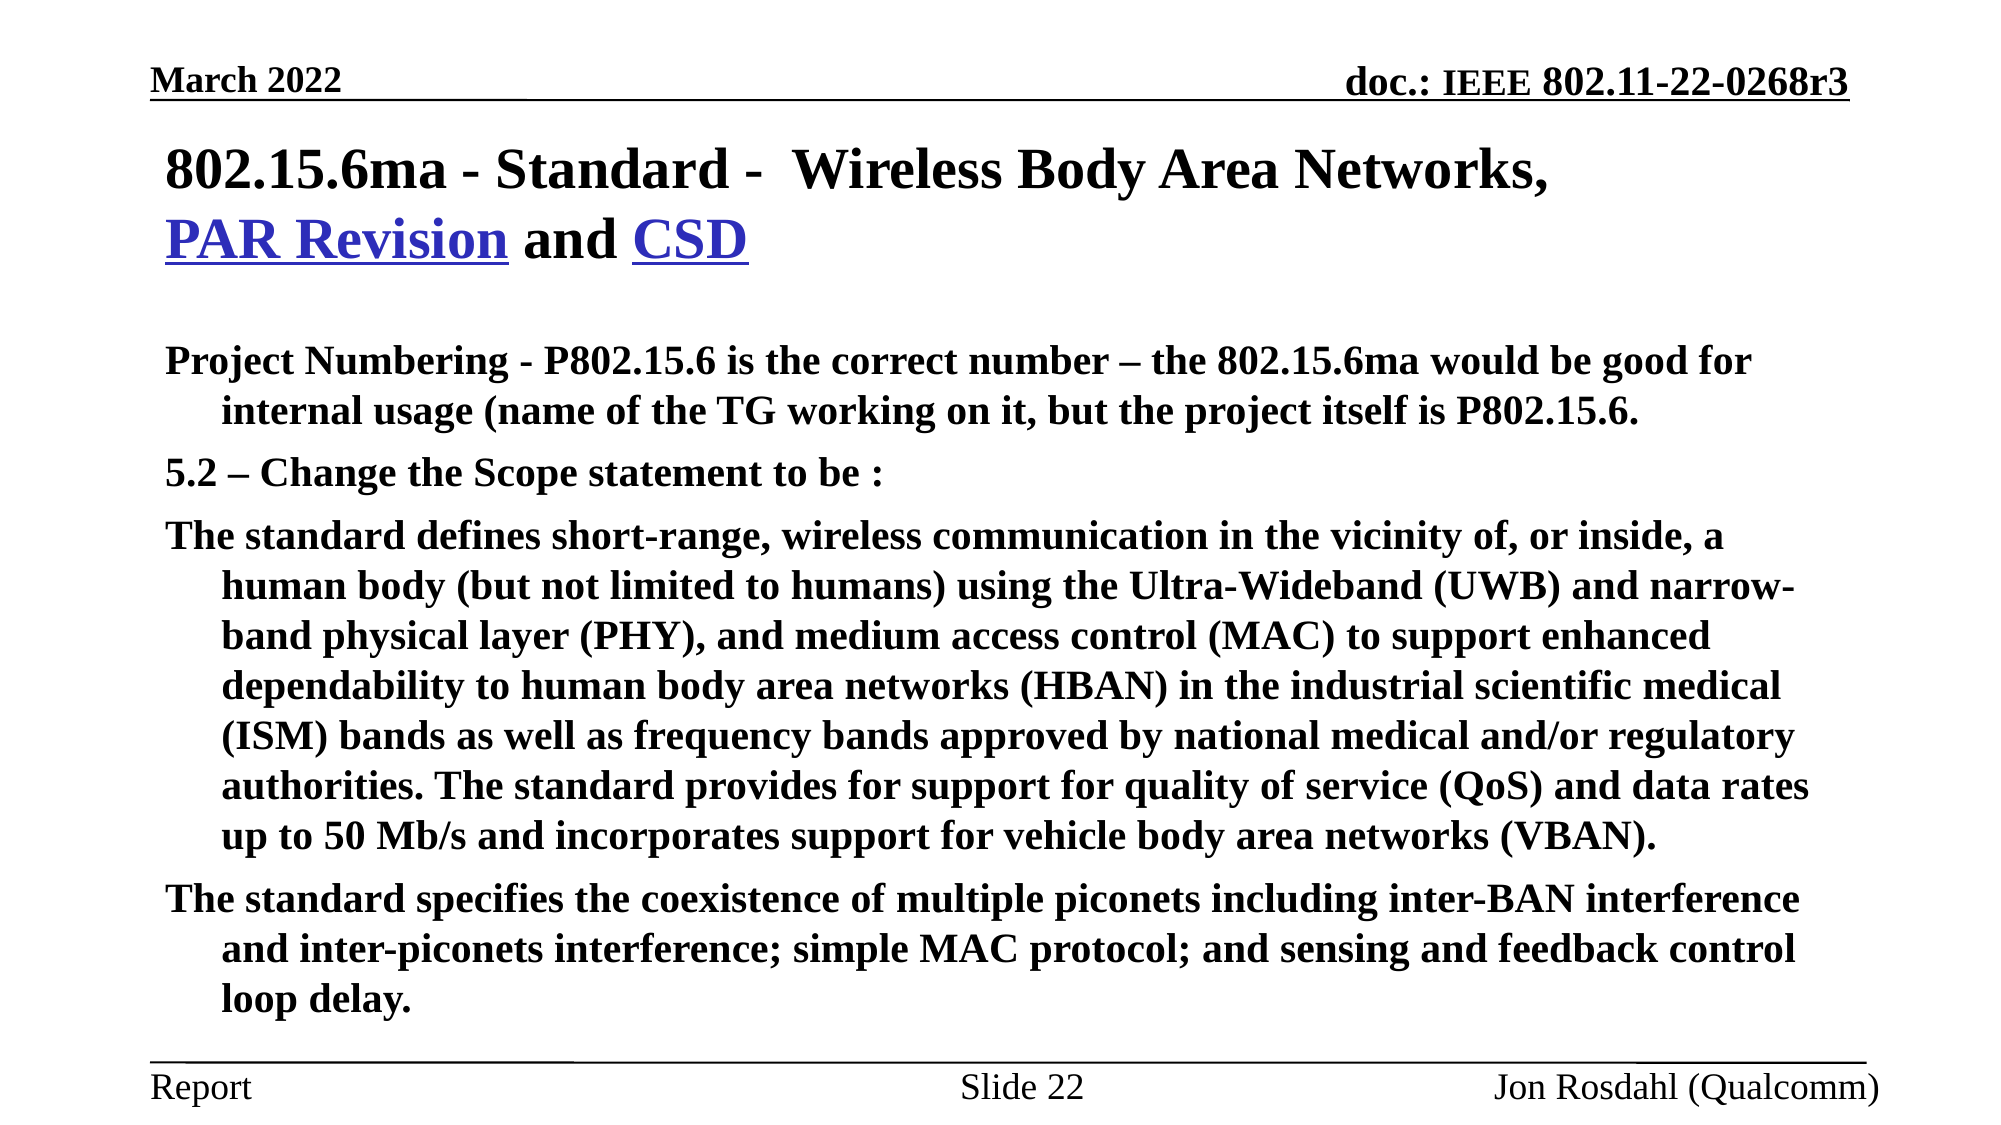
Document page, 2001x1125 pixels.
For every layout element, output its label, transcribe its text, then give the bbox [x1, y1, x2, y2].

footer Jon Rosdahl (Qualcomm) [1436, 1061, 1881, 1108]
list Project Numbering - P802.15.6 is the correct number – the 802.15.6ma would be good for internal usage (name of the TG working on it, but the project itself is P802.15.6. 5.2 – Change the Scope statement to be : The standard defines short-range, wireless communication in the vicinity of, or inside, a human body (but not limited to humans) using the Ultra-Wideband (UWB) and narrow-band physical layer (PHY), and medium access control (MAC) to support enhanced dependability to human body area networks (HBAN) in the industrial scientific medical (ISM) bands as well as frequency bands approved by national medical and/or regulatory authorities. The standard provides for support for quality of service (QoS) and data rates up to 50 Mb/s and incorporates support for vehicle body area networks (VBAN). The standard specifies the coexistence of multiple piconets including inter-BAN interference and inter-piconets interference; simple MAC protocol; and sensing and feedback control loop delay. [149, 324, 1850, 1048]
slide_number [149, 49, 431, 100]
title 802.15.6ma - Standard - Wireless Body Area Networks, PAR Revision and CSD [149, 112, 1850, 288]
slide_number Slide 22 [950, 1061, 1095, 1125]
